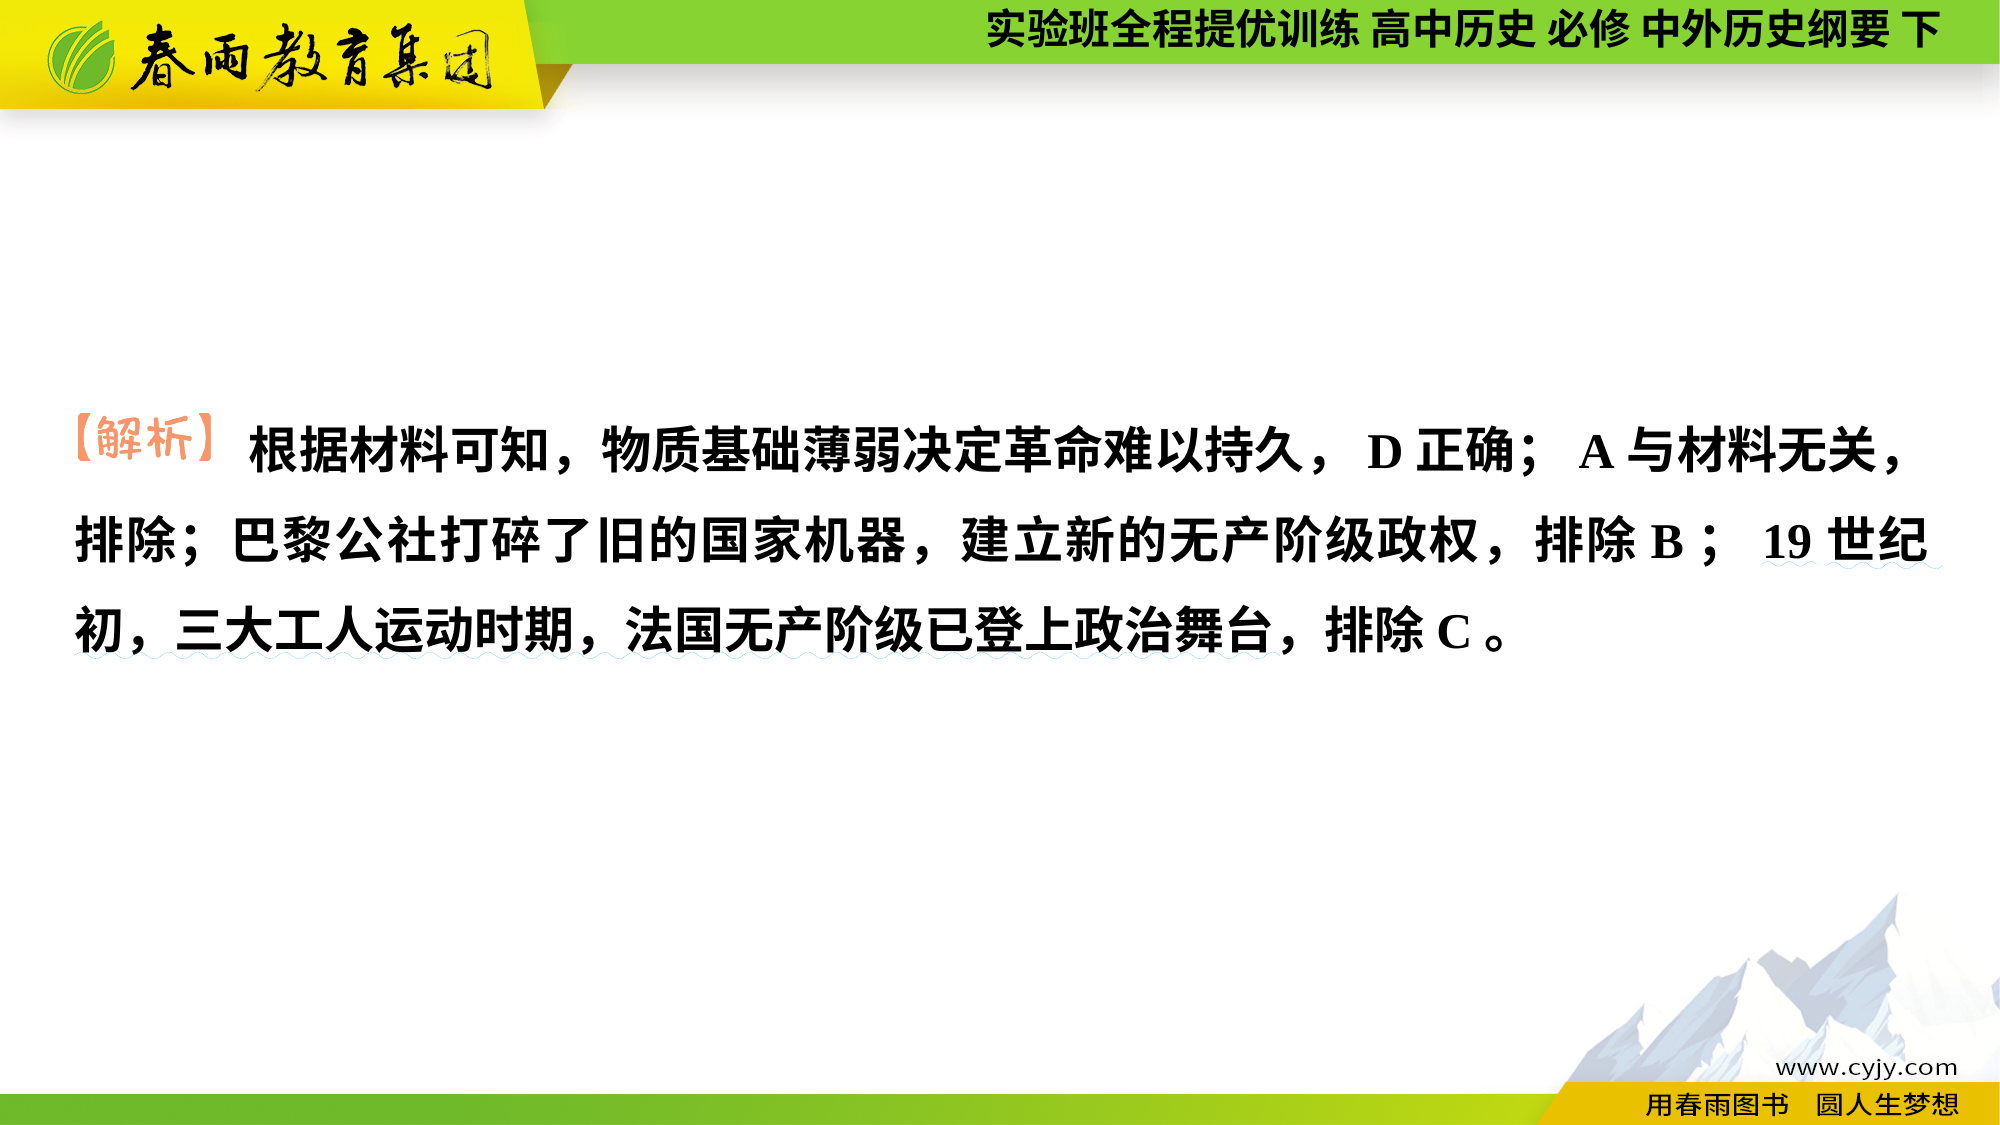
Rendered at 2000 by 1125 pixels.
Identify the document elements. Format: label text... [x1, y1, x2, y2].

picture [0, 0, 2000, 1125]
list 根据材料可知，物质基础薄弱决定革命难以持久，D正确；A与材料无关，排除；巴黎公社打碎了旧的国家机器，建立新的无产阶级政权，排除B；19世纪初，三大工人运动时期，法国无产阶级已登上政治舞台，排除C。 [59, 380, 1944, 657]
